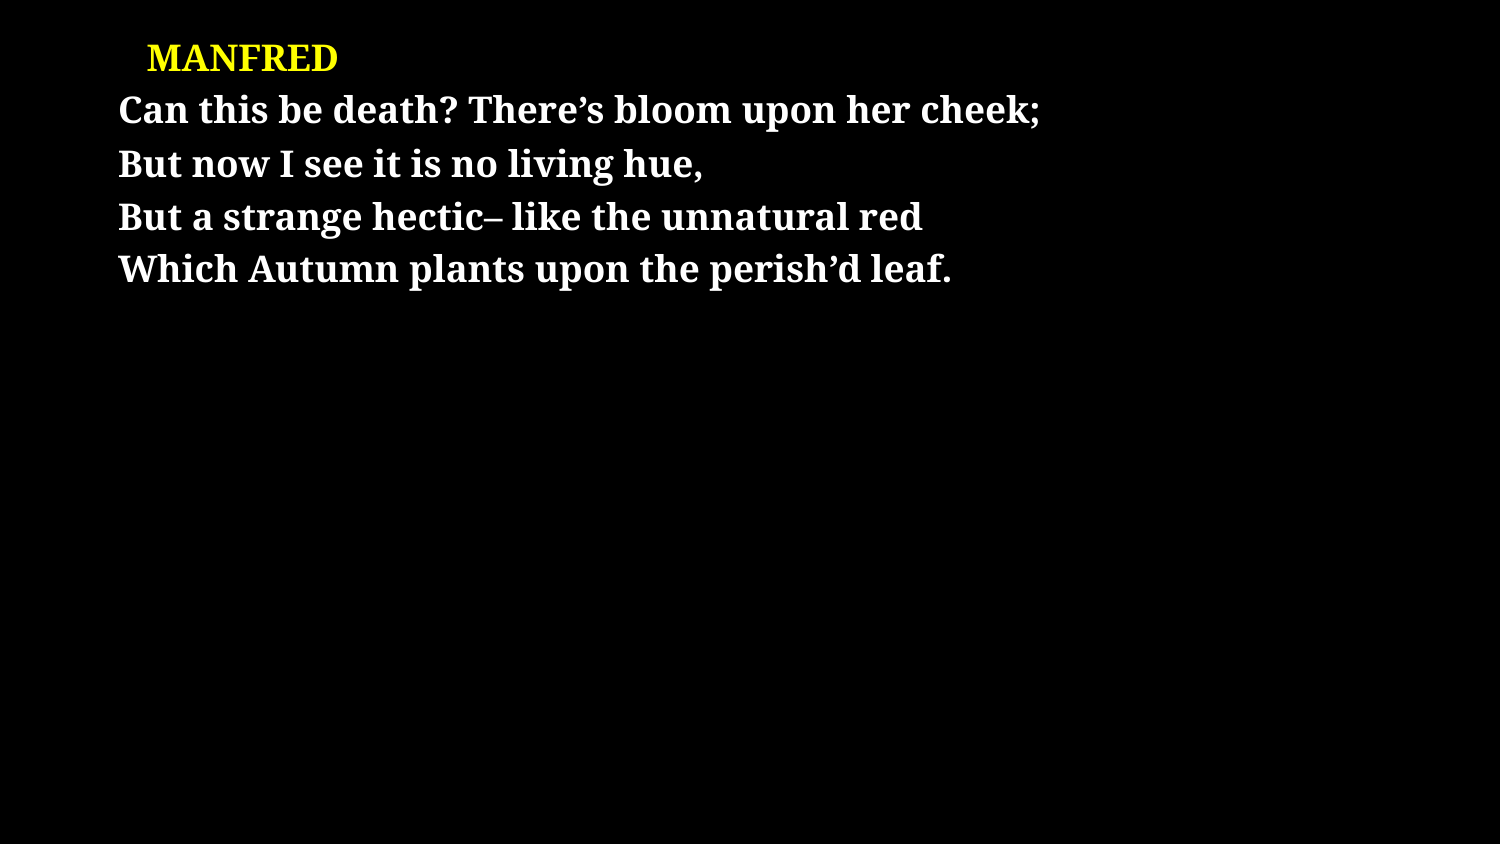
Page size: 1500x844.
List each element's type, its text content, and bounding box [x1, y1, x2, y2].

title Manfred Can this be death? There’s bloom upon her cheek; But now I see it is no living hue, But a strange hectic– like the unnatural red Which Autumn plants upon the perish’d leaf. [103, 17, 1397, 299]
